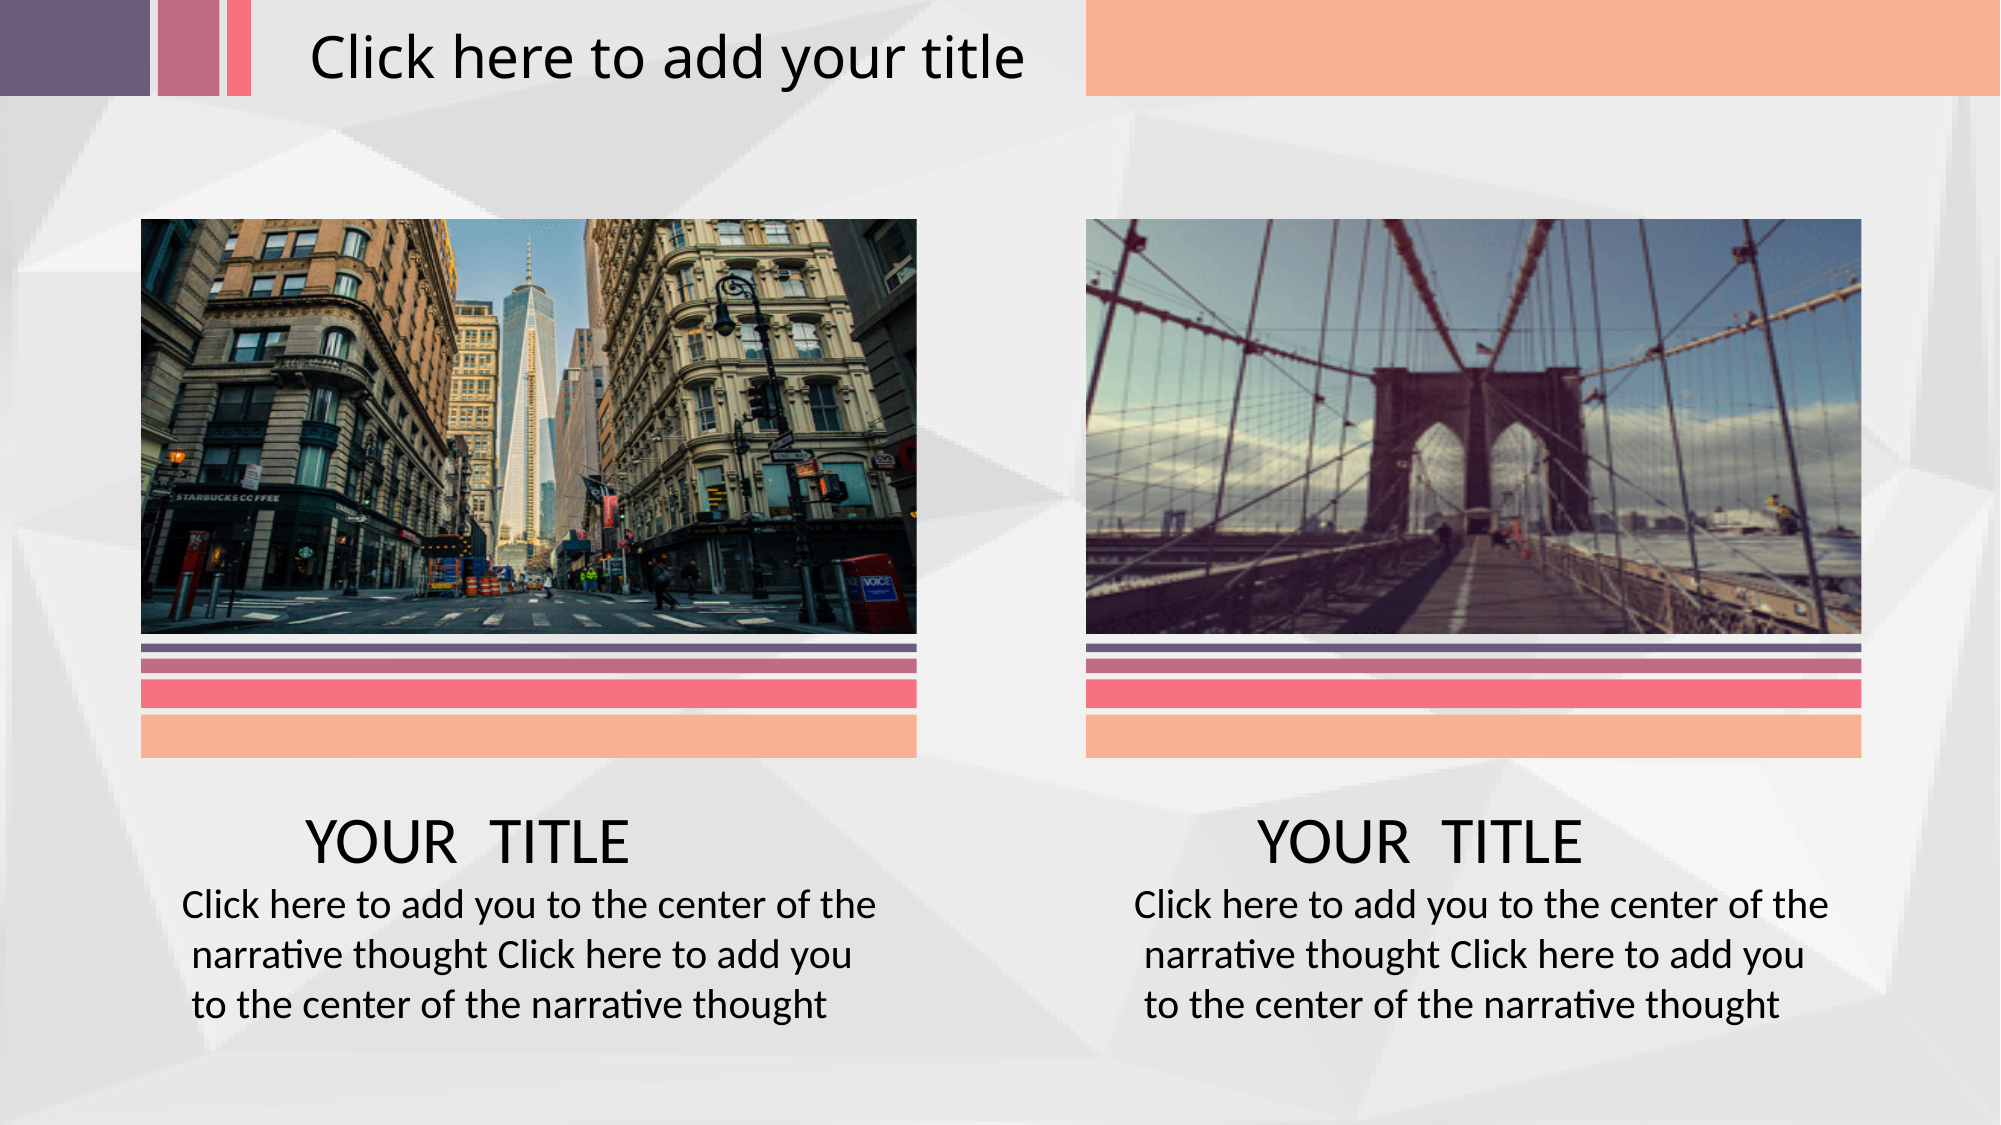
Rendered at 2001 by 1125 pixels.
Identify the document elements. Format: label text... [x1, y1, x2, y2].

text_box YOUR TITLE Click here to add you to the center of the narrative thought Click here to add you to the center of the narrative thought [167, 789, 893, 1075]
text_box YOUR TITLE Click here to add you to the center of the narrative thought Click here to add you to the center of the narrative thought [1119, 789, 1845, 1075]
text_box [0, 0, 150, 96]
text_box [1086, 0, 2000, 96]
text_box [141, 643, 917, 758]
picture [0, 0, 2001, 1125]
text_box [1086, 219, 1862, 634]
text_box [1086, 643, 1862, 758]
text_box [227, 0, 251, 96]
text_box Click here to add your title [295, 12, 1042, 168]
text_box [141, 219, 917, 634]
text_box [157, 0, 220, 96]
